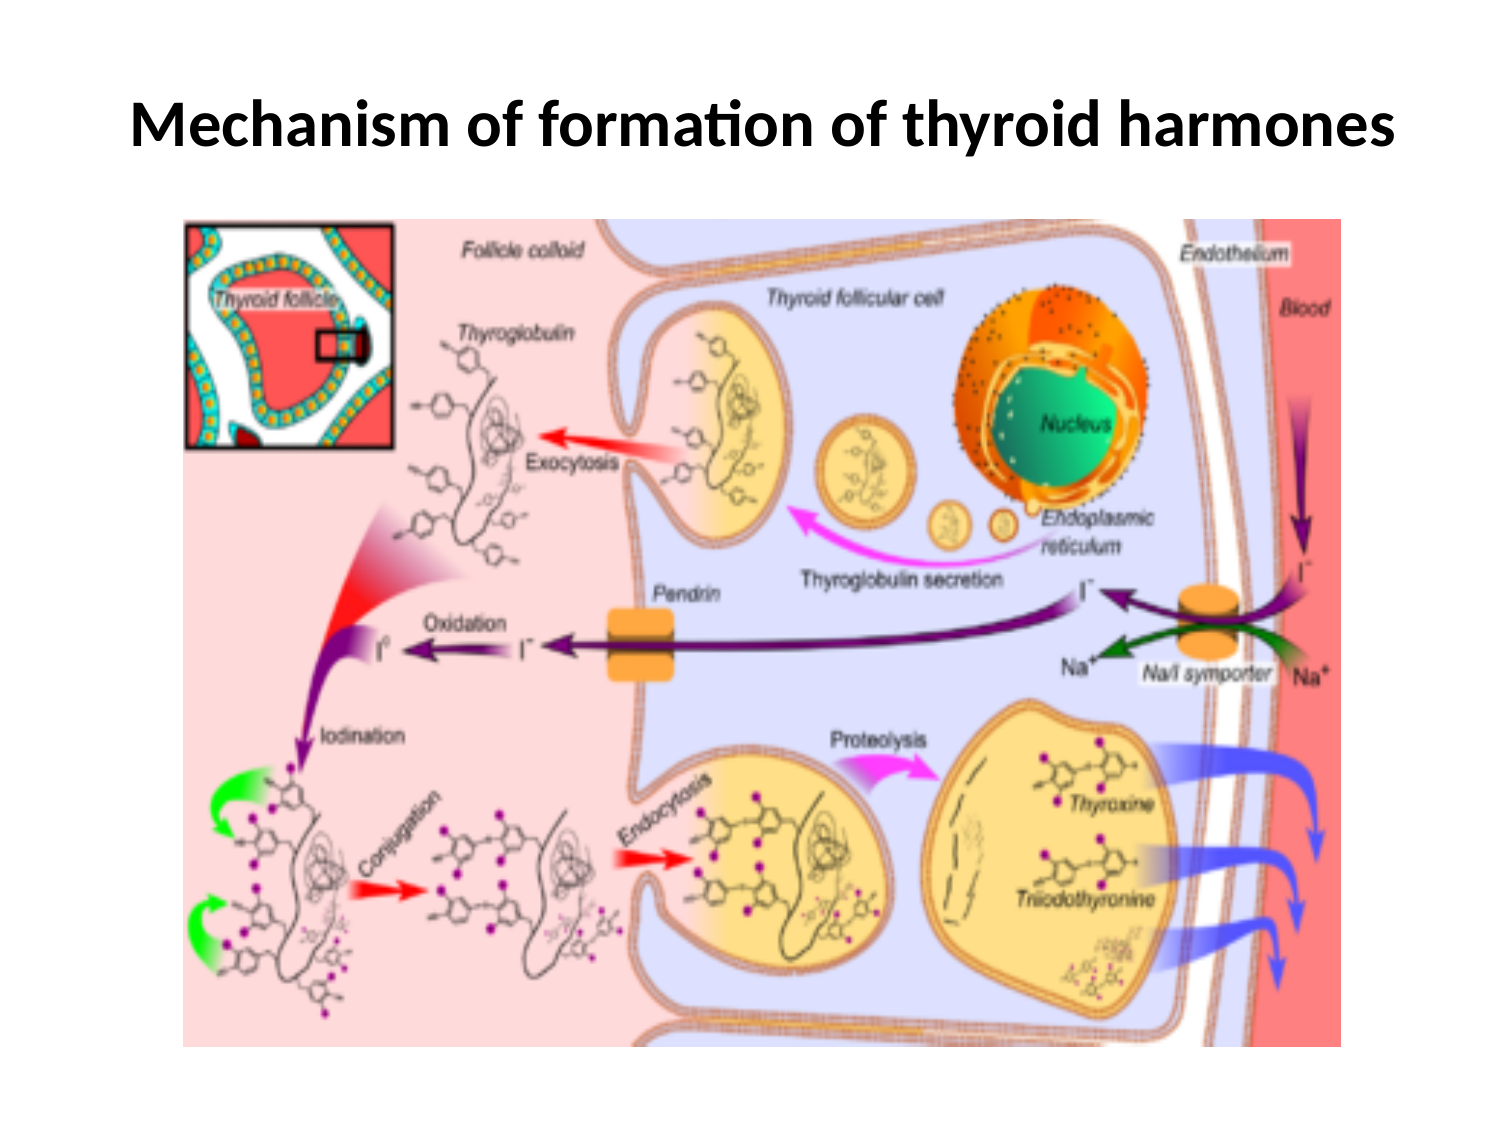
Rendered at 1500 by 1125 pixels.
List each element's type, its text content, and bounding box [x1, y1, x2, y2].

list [182, 219, 1341, 1047]
title Mechanism of formation of thyroid harmones [88, 42, 1439, 197]
